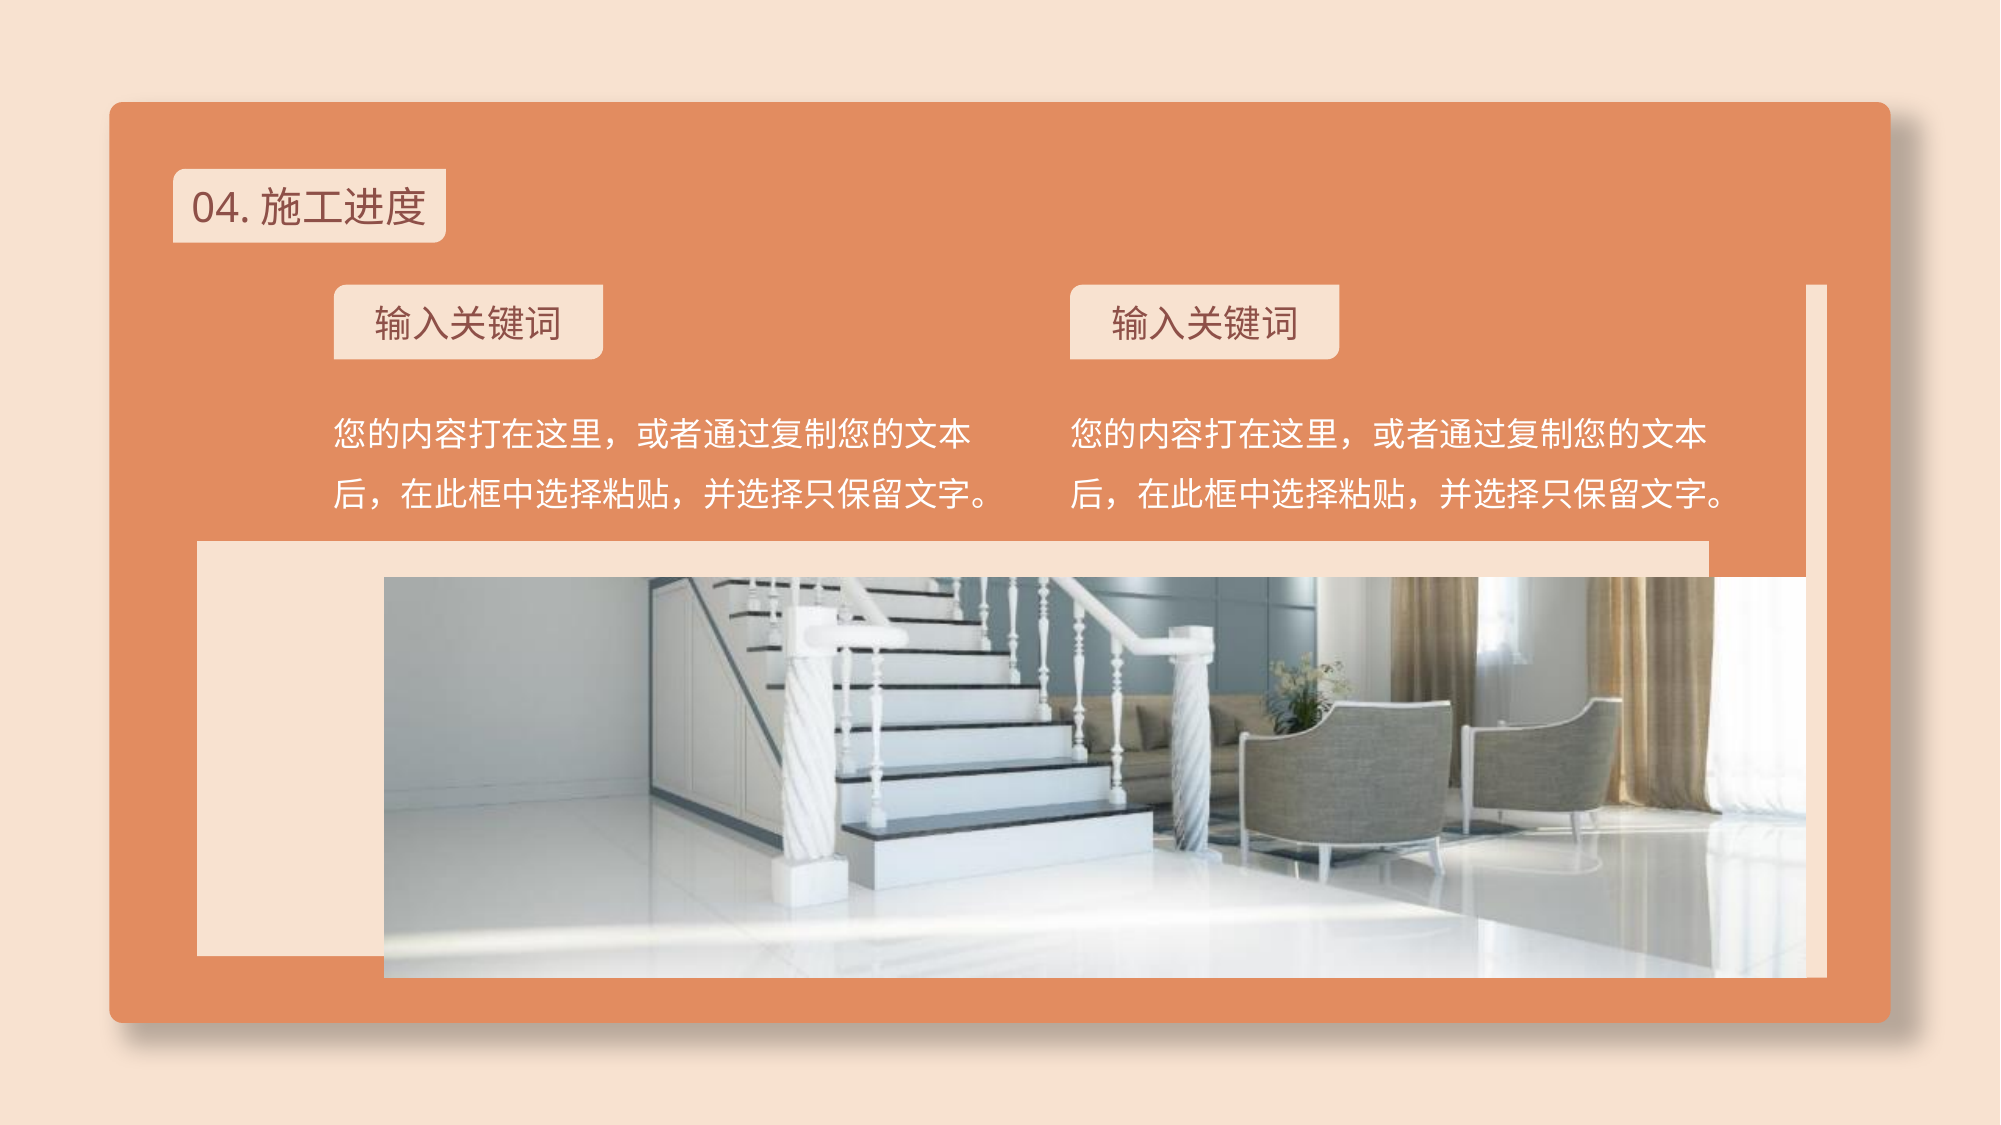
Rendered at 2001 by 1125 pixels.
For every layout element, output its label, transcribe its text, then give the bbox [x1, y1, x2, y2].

text_box 您的内容打在这里，或者通过复制您的文本后，在此框中选择粘贴，并选择只保留文字。 [333, 393, 973, 513]
text_box [1805, 284, 1828, 979]
list 04.施工进度 [173, 168, 446, 243]
text_box [196, 540, 1710, 957]
text_box 输入关键词 [332, 283, 605, 361]
text_box 您的内容打在这里，或者通过复制您的文本后，在此框中选择粘贴，并选择只保留文字。 [1070, 393, 1709, 513]
picture [384, 577, 1807, 978]
text_box 输入关键词 [1068, 283, 1341, 361]
